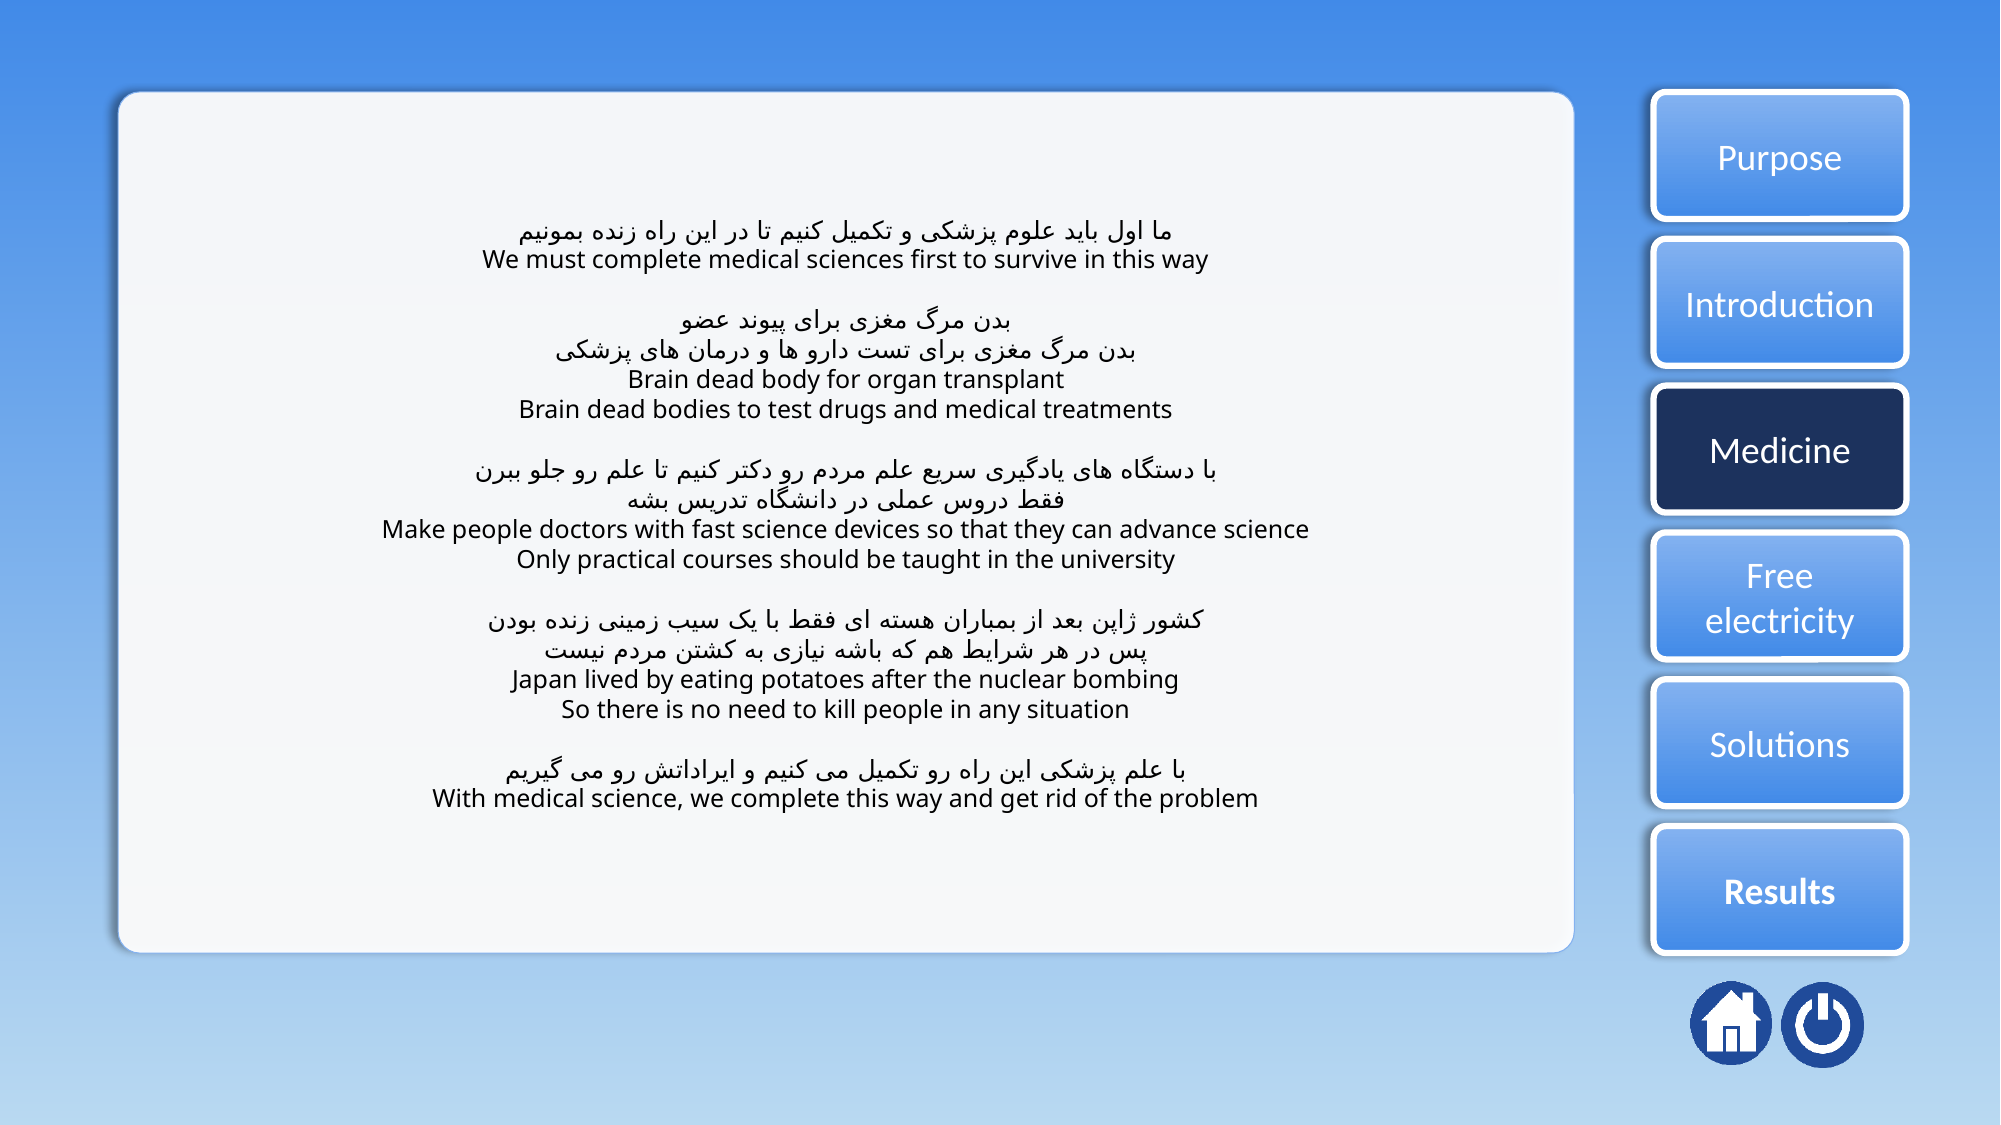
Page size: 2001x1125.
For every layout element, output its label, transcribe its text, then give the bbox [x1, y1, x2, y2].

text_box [1780, 982, 1864, 1068]
text_box Introduction [1652, 237, 1908, 367]
text_box Purpose [1652, 90, 1908, 220]
text_box ما اول باید علوم پزشکی و تکمیل کنیم تا در این راه زنده بمونیم We must complete medical sciences first to survive in this way بدن مرگ مغزی برای پیوند عضو بدن مرگ مغزی برای تست دارو ها و درمان های پزشکی Brain dead body for organ transplant Brain dead bodies to test drugs and medical treatments با دستگاه های یادگیری سریع علم مردم رو دکتر کنیم تا علم رو جلو ببرن فقط دروس عملی در دانشگاه تدریس بشه Make people doctors with fast science devices so that they can advance science Only practical courses should be taught in the university کشور ژاپن بعد از بمباران هسته ای فقط با یک سیب زمینی زنده بودن پس در هر شرایط هم که باشه نیازی به کشتن مردم نیست Japan lived by eating potatoes after the nuclear bombing So there is no need to kill people in any situation با علم پزشکی این راه رو تکمیل می کنیم و ایراداتش رو می گیریم With medical science, we complete this way and get rid of the problem [278, 206, 1414, 851]
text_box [1690, 981, 1771, 1065]
text_box [0, 0, 2000, 1125]
text_box Solutions [1652, 678, 1908, 808]
text_box Results [1652, 825, 1908, 955]
text_box Medicine [1652, 384, 1908, 514]
text_box Free electricity [1652, 531, 1908, 661]
text_box [117, 90, 1576, 955]
